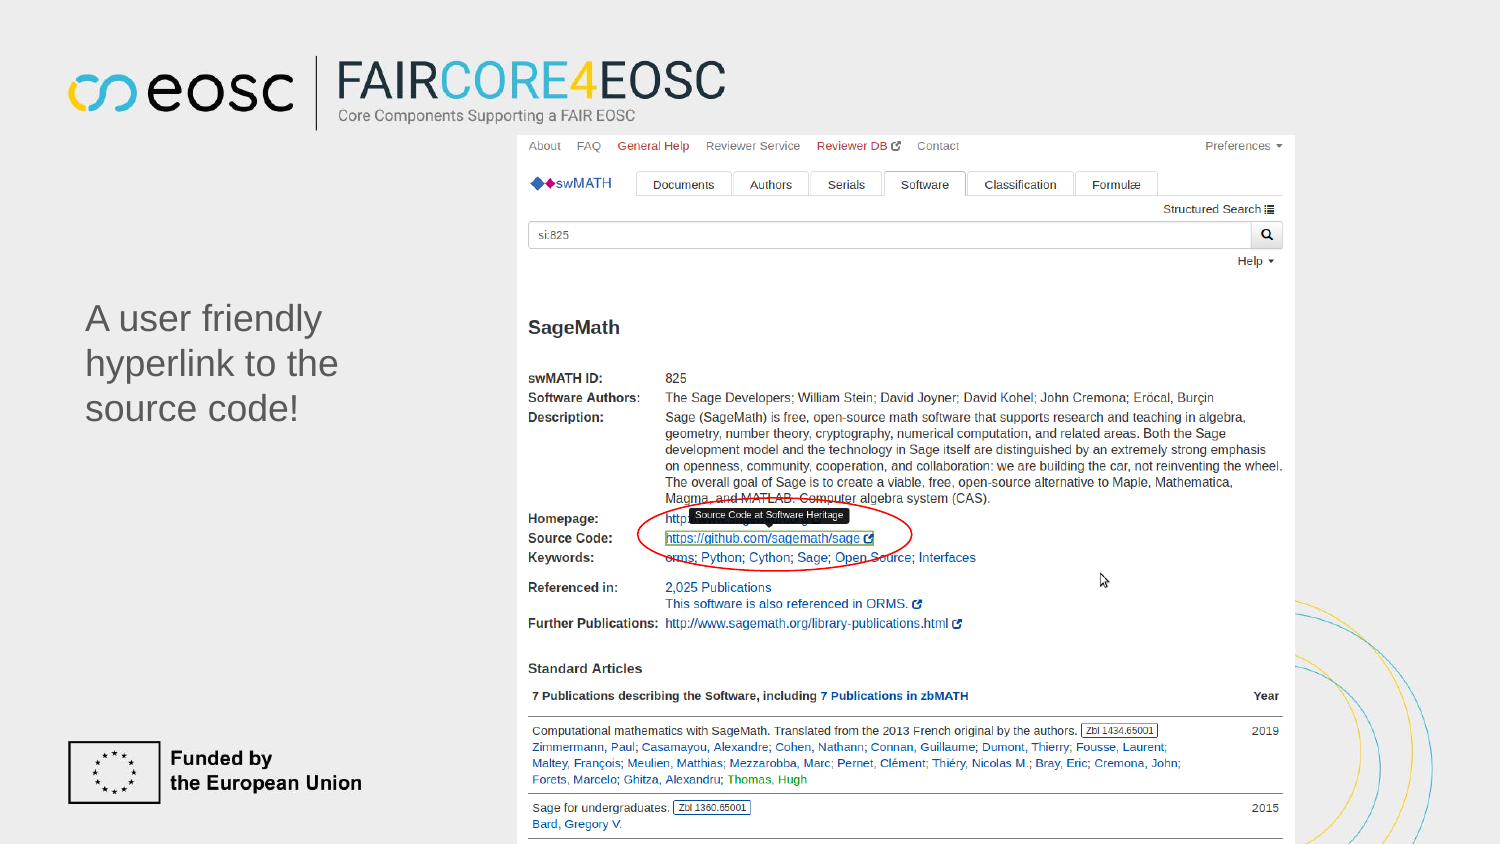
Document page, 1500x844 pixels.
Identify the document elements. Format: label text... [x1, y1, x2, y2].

text_box A user friendly hyperlink to the source code! [70, 278, 460, 492]
picture [0, 0, 1500, 844]
